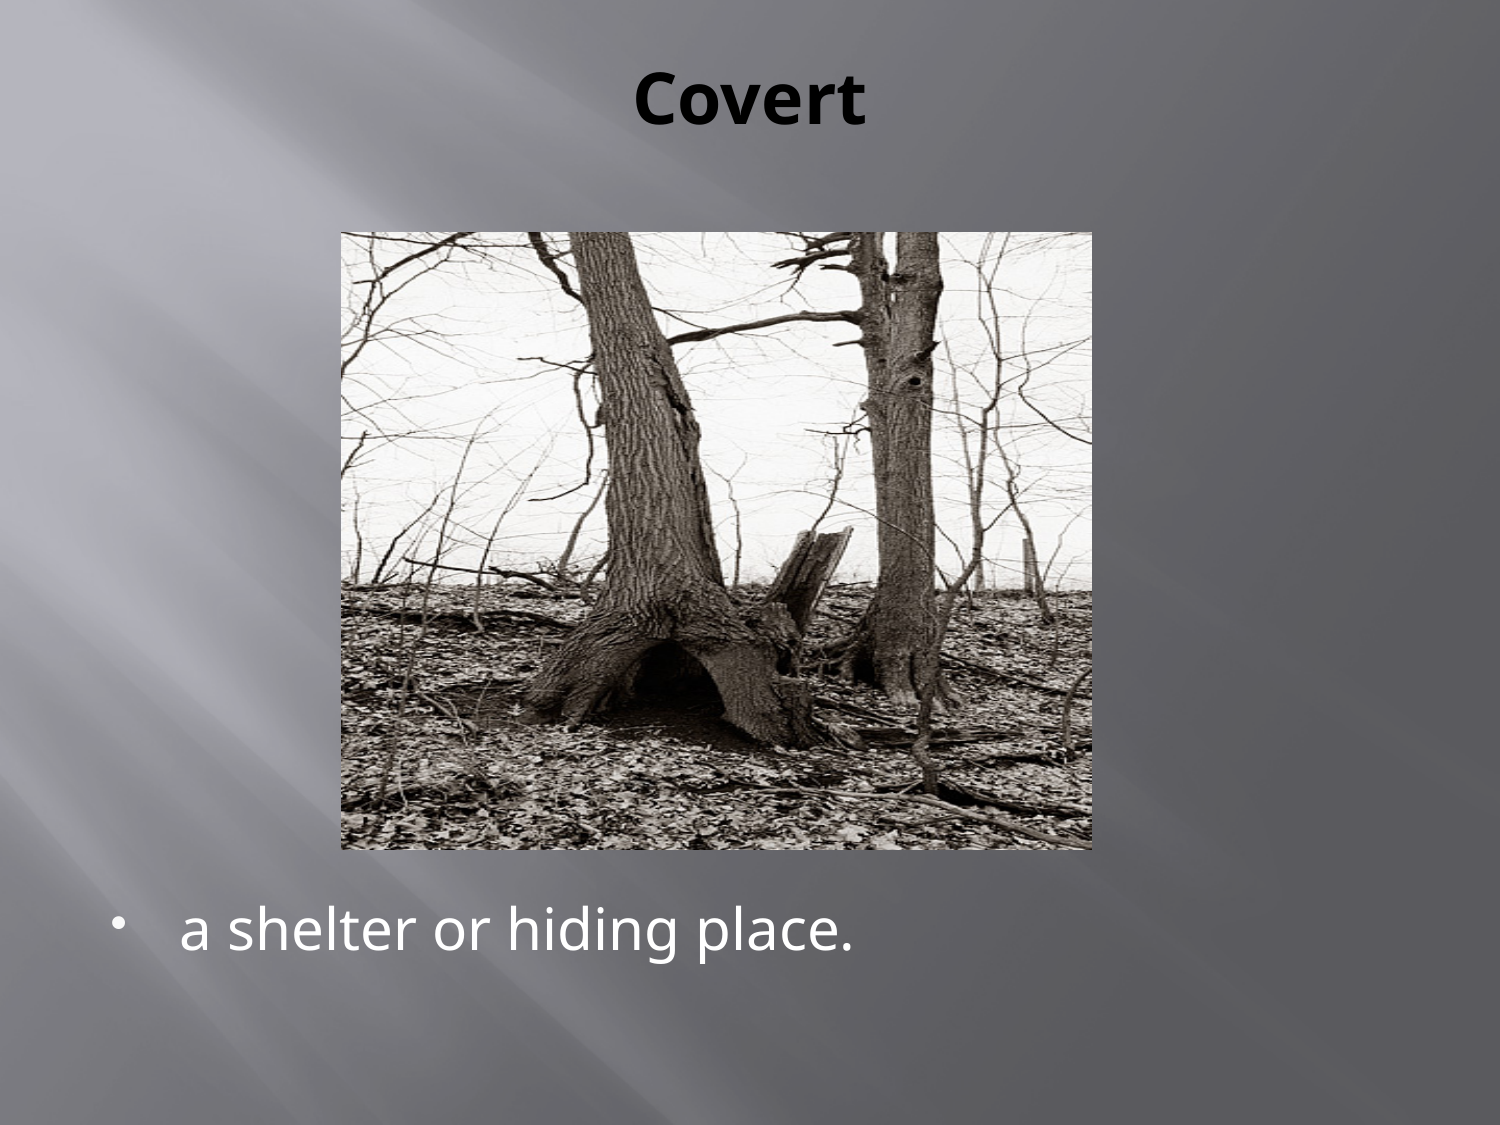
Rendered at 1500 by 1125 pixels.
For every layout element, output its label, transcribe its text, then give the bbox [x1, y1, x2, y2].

picture [341, 232, 1092, 850]
title Covert [75, 45, 1425, 232]
list a shelter or hiding place. [75, 232, 1425, 1005]
